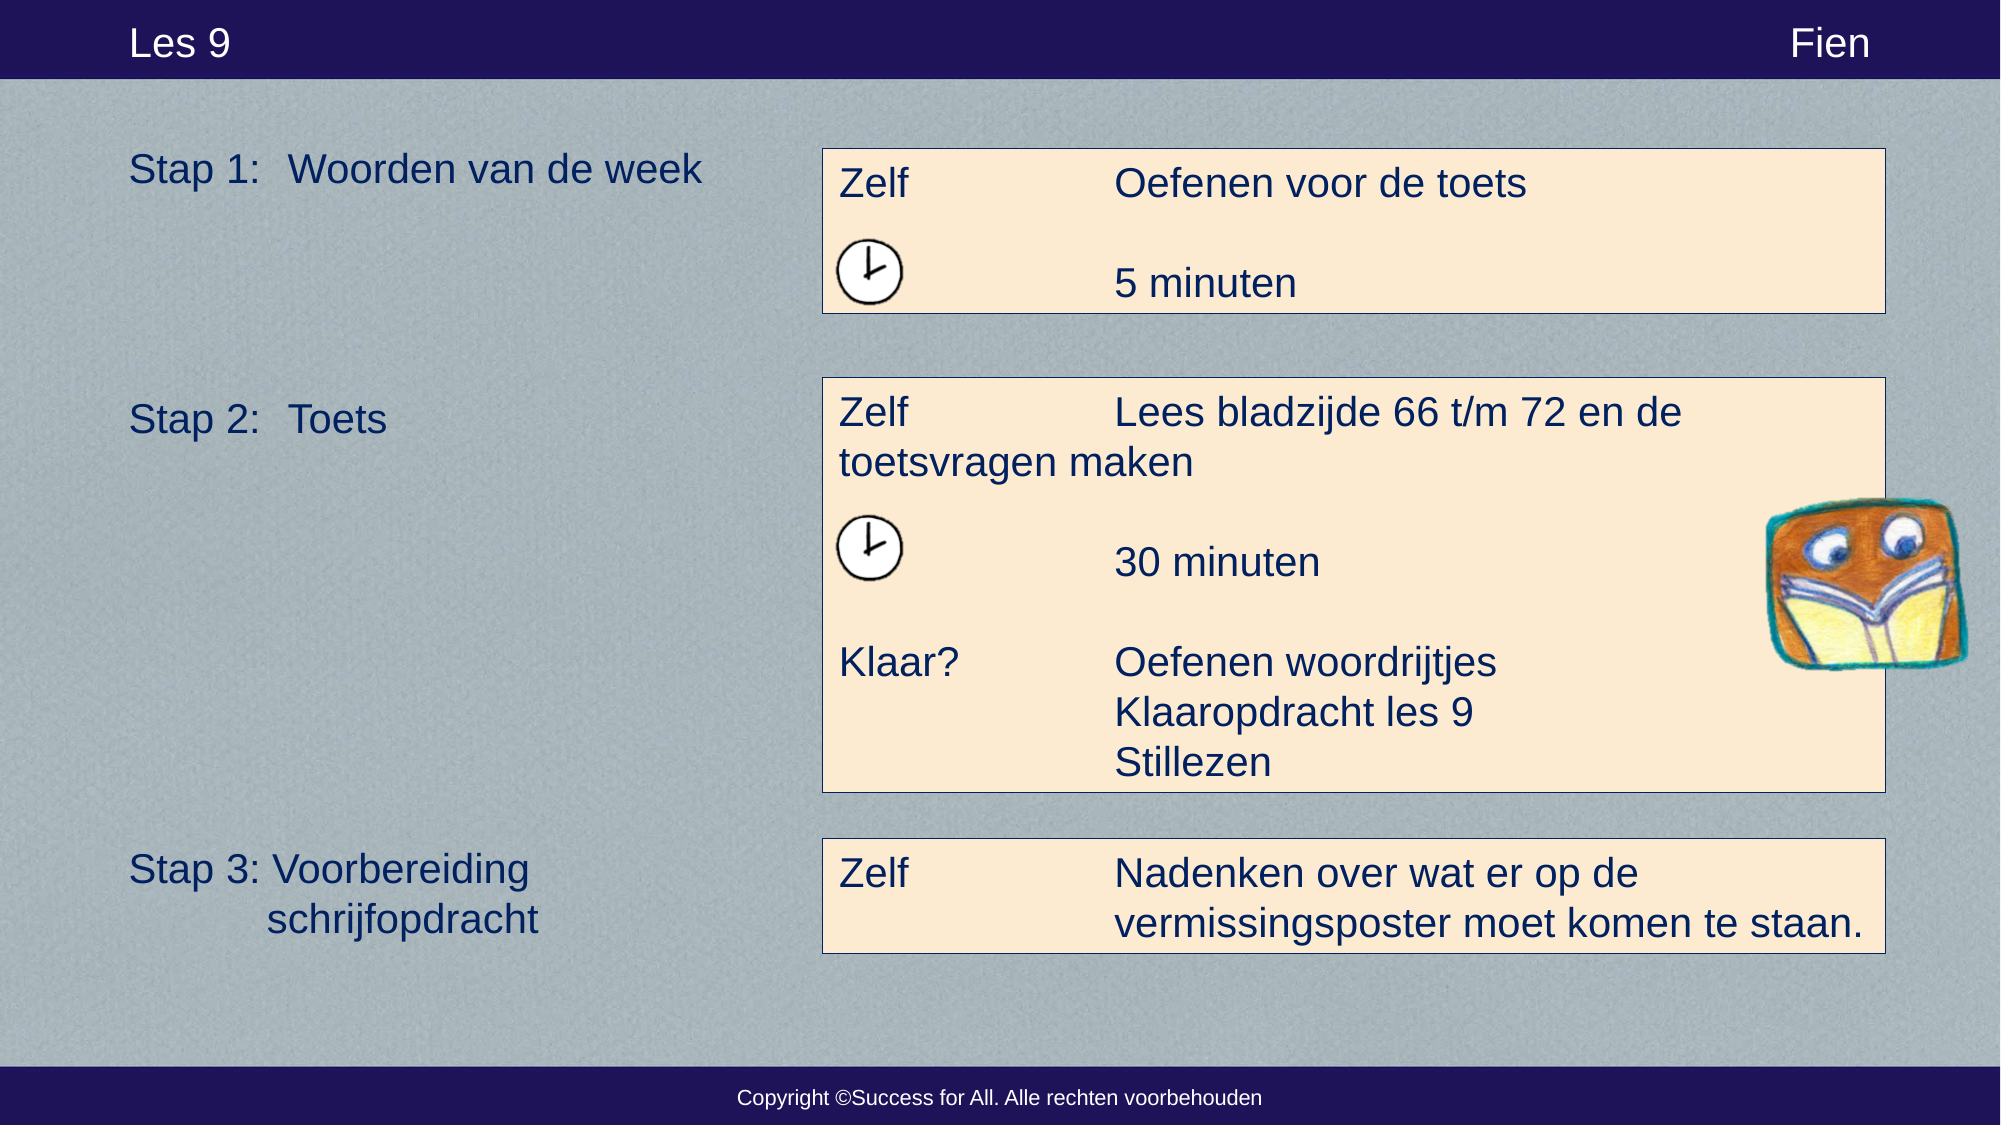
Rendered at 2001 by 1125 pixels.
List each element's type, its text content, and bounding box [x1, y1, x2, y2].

text_box Les 9 [114, 8, 354, 73]
text_box Zelf Nadenken over wat er op de vermissingsposter moet komen te staan. [822, 838, 1886, 954]
text_box Zelf Lees bladzijde 66 t/m 72 en de toetsvragen maken 30 minuten Klaar? Oefenen woordrijtjes Klaaropdracht les 9 Stillezen [907, 377, 1886, 793]
text_box Copyright ©Success for All. Alle rechten voorbehouden [0, 1076, 2000, 1125]
text_box Stap 1: Woorden van de week Stap 2: Toets Stap 3: Voorbereiding schrijfopdracht [114, 134, 907, 950]
picture [0, 0, 2001, 1125]
text_box Zelf Oefenen voor de toets 5 minuten [907, 148, 1886, 314]
text_box Fien [999, 8, 1886, 73]
